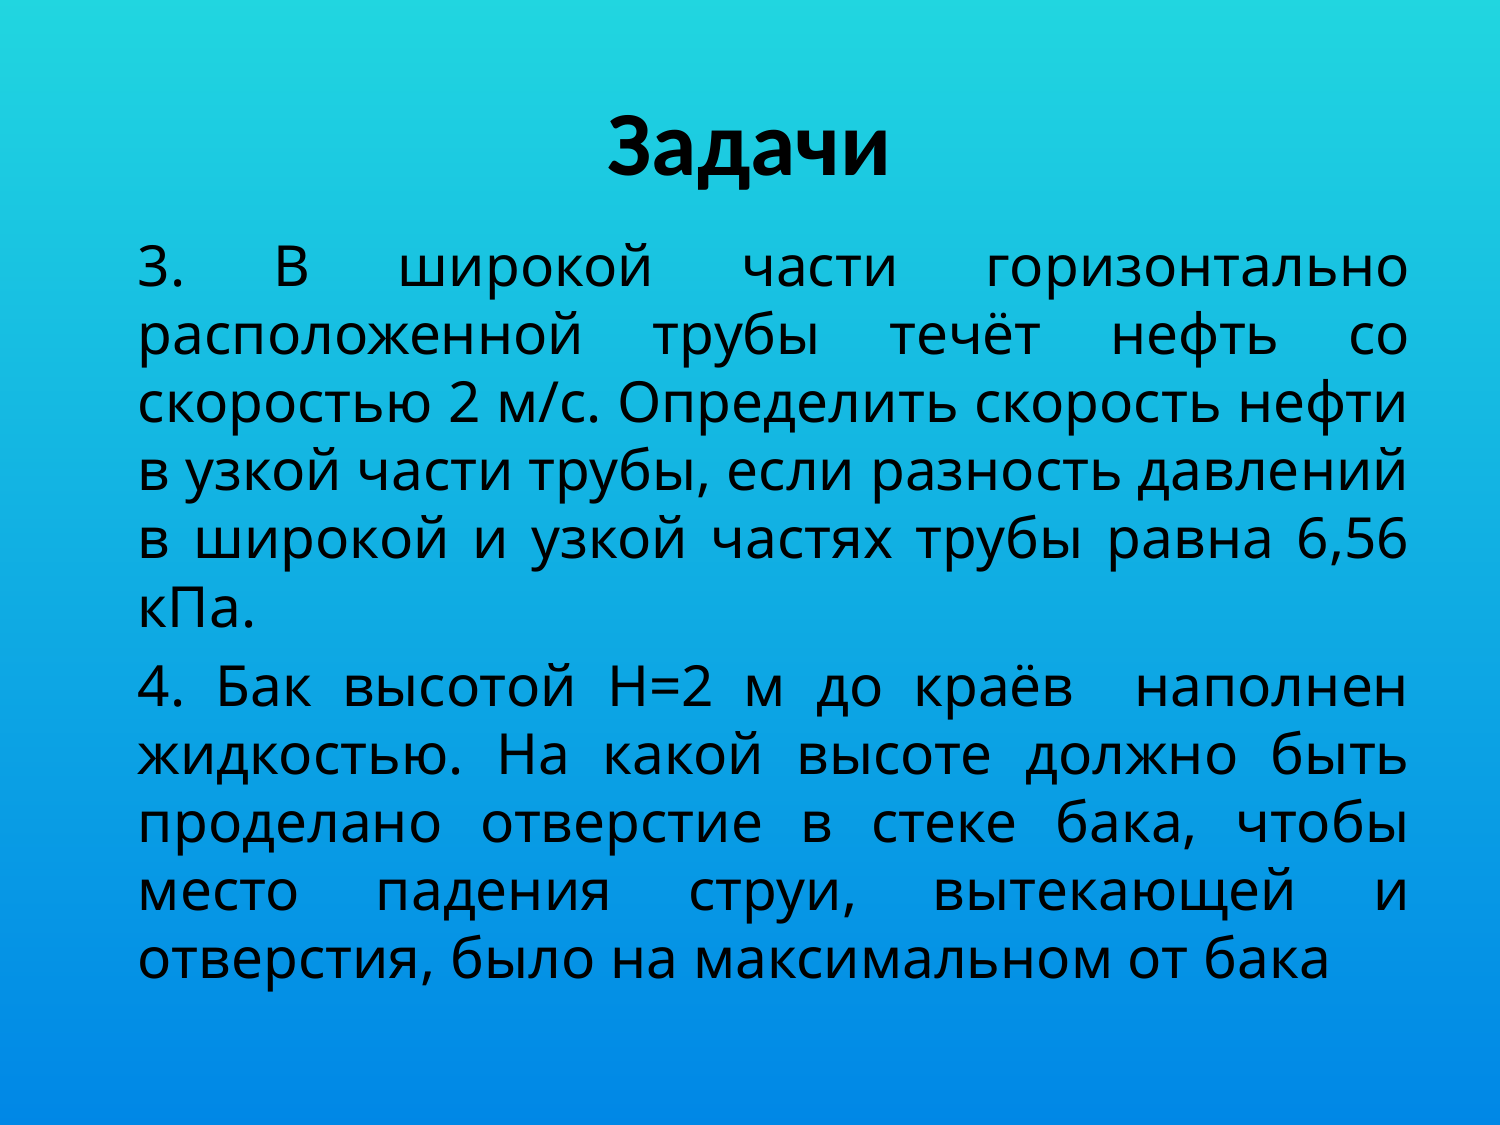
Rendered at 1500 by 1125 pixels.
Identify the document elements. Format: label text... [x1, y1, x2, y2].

list 3. В широкой части горизонтально расположенной трубы течёт нефть со скоростью 2 м/с. Определить скорость нефти в узкой части трубы, если разность давлений в широкой и узкой частях трубы равна 6,56 кПа. 4. Бак высотой Н=2 м до краёв наполнен жидкостью. На какой высоте должно быть проделано отверстие в стеке бака, чтобы место падения струи, вытекающей и отверстия, было на максимальном от бака [75, 222, 1425, 1005]
title Задачи [75, 45, 1425, 222]
